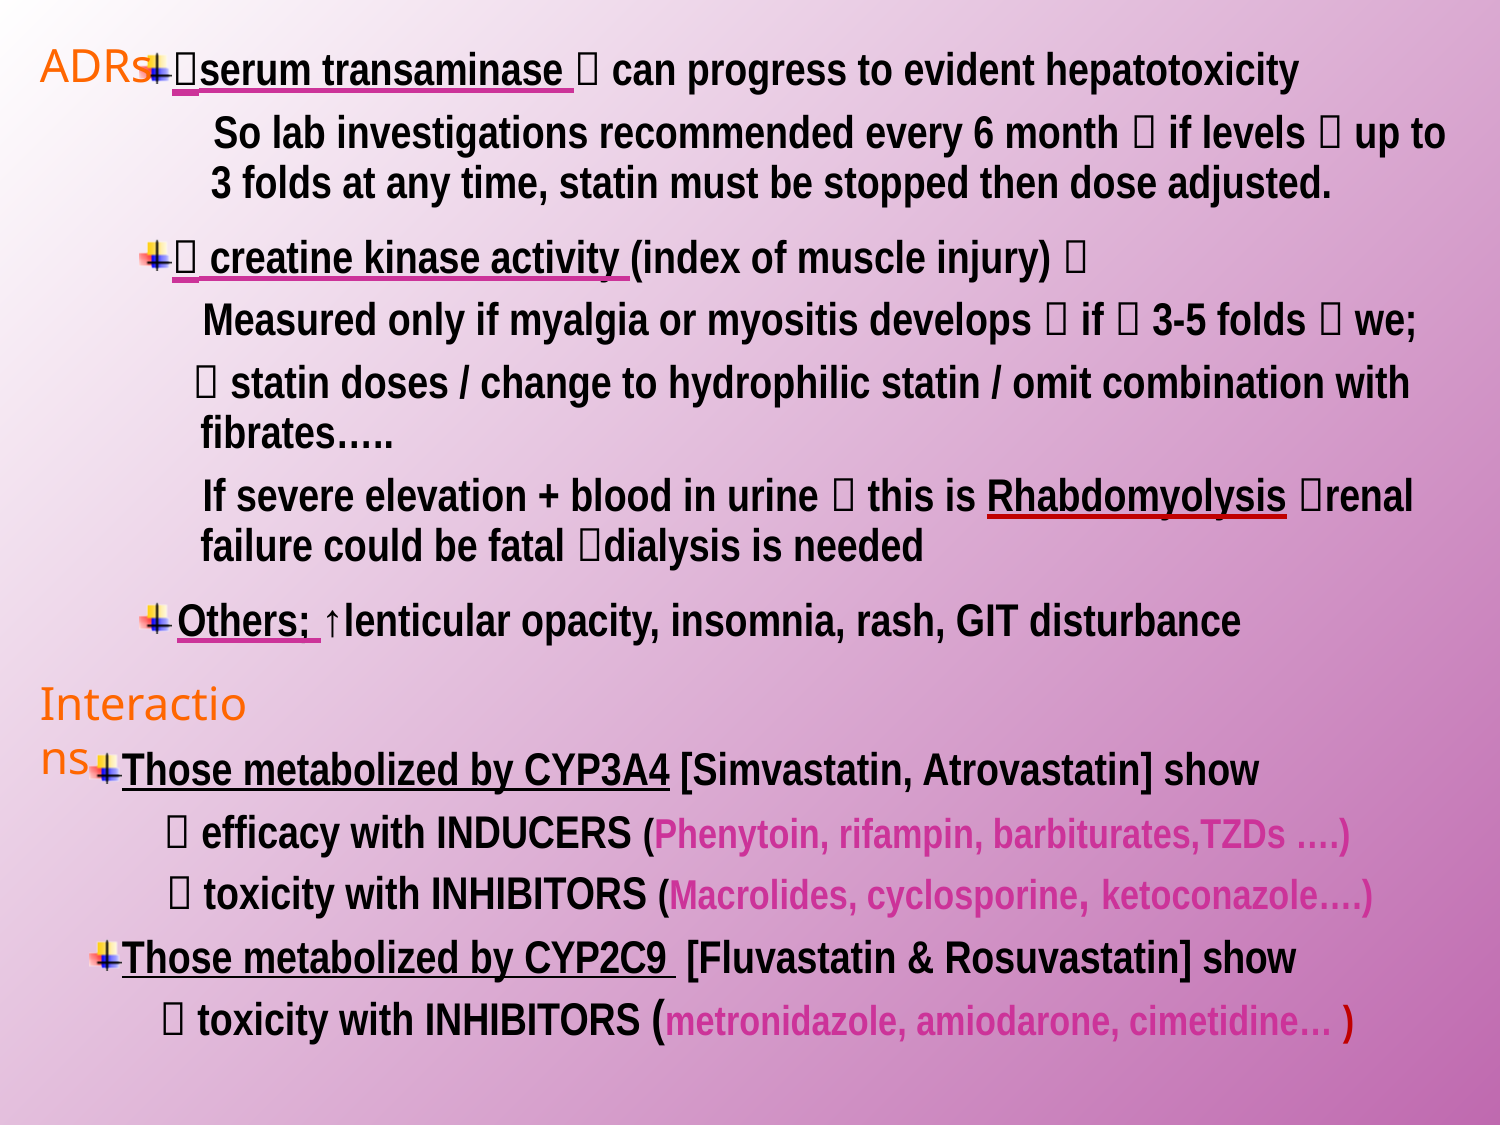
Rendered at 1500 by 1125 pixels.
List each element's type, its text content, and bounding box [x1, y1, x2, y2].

picture [89, 938, 122, 971]
picture [139, 601, 172, 634]
text_box ADRs [24, 29, 275, 99]
picture [89, 751, 122, 784]
text_box serum transaminase  can progress to evident hepatotoxicity So lab investigations recommended every 6 month  if levels  up to 3 folds at any time, statin must be stopped then dose adjusted.  creatine kinase activity (index of muscle injury)  Measured only if myalgia or myositis develops  if  3-5 folds  we;  statin doses / change to hydrophilic statin / omit combination with fibrates….. If severe elevation + blood in urine  this is Rhabdomyolysis renal failure could be fatal dialysis is needed Others; ↑lenticular opacity, insomnia, rash, GIT disturbance [125, 37, 1500, 663]
picture [139, 238, 172, 271]
text_box Those metabolized by CYP3A4 [Simvastatin, Atrovastatin] show  efficacy with INDUCERS (Phenytoin, rifampin, barbiturates,TZDs ….)  toxicity with INHIBITORS (Macrolides, cyclosporine, ketoconazole….) Those metabolized by CYP2C9 [Fluvastatin & Rosuvastatin] show  toxicity with INHIBITORS (metronidazole, amiodarone, cimetidine… ) [75, 737, 1475, 1088]
text_box Interactions [24, 666, 275, 792]
